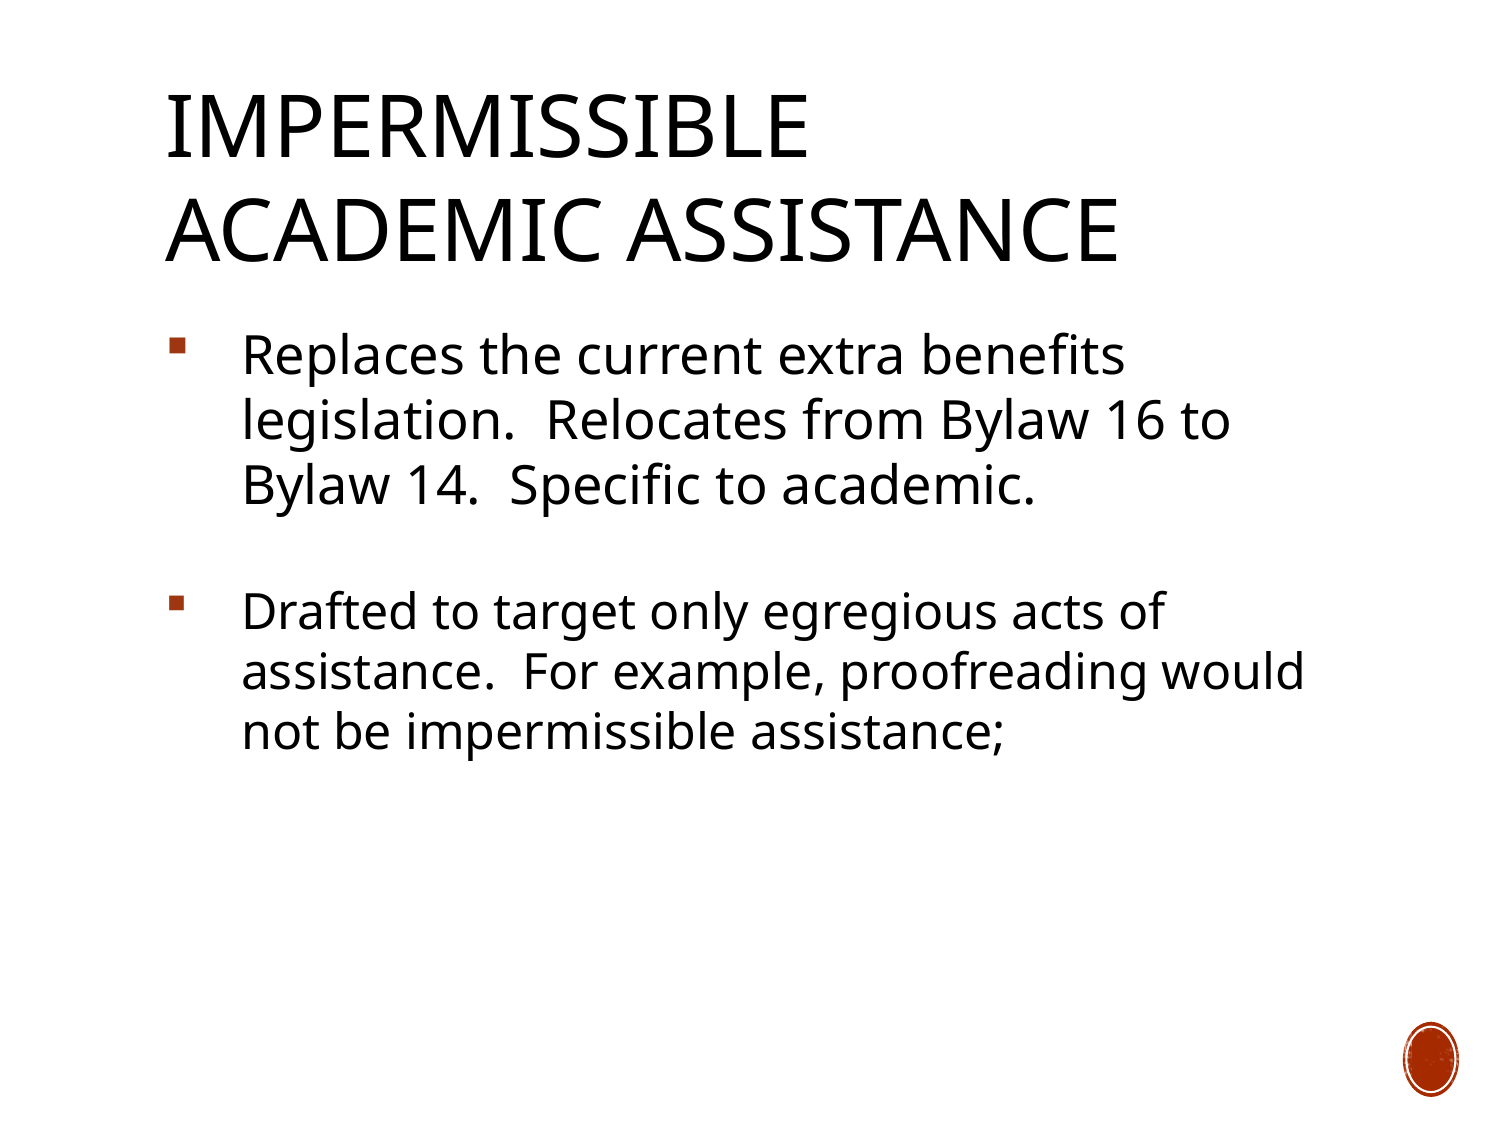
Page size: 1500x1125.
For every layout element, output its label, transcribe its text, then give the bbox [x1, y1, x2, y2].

list Replaces the current extra benefits legislation. Relocates from Bylaw 16 to Bylaw 14. Specific to academic. Drafted to target only egregious acts of assistance. For example, proofreading would not be impermissible assistance; [150, 312, 1325, 975]
title Impermissible Academic Assistance [150, 62, 1400, 288]
